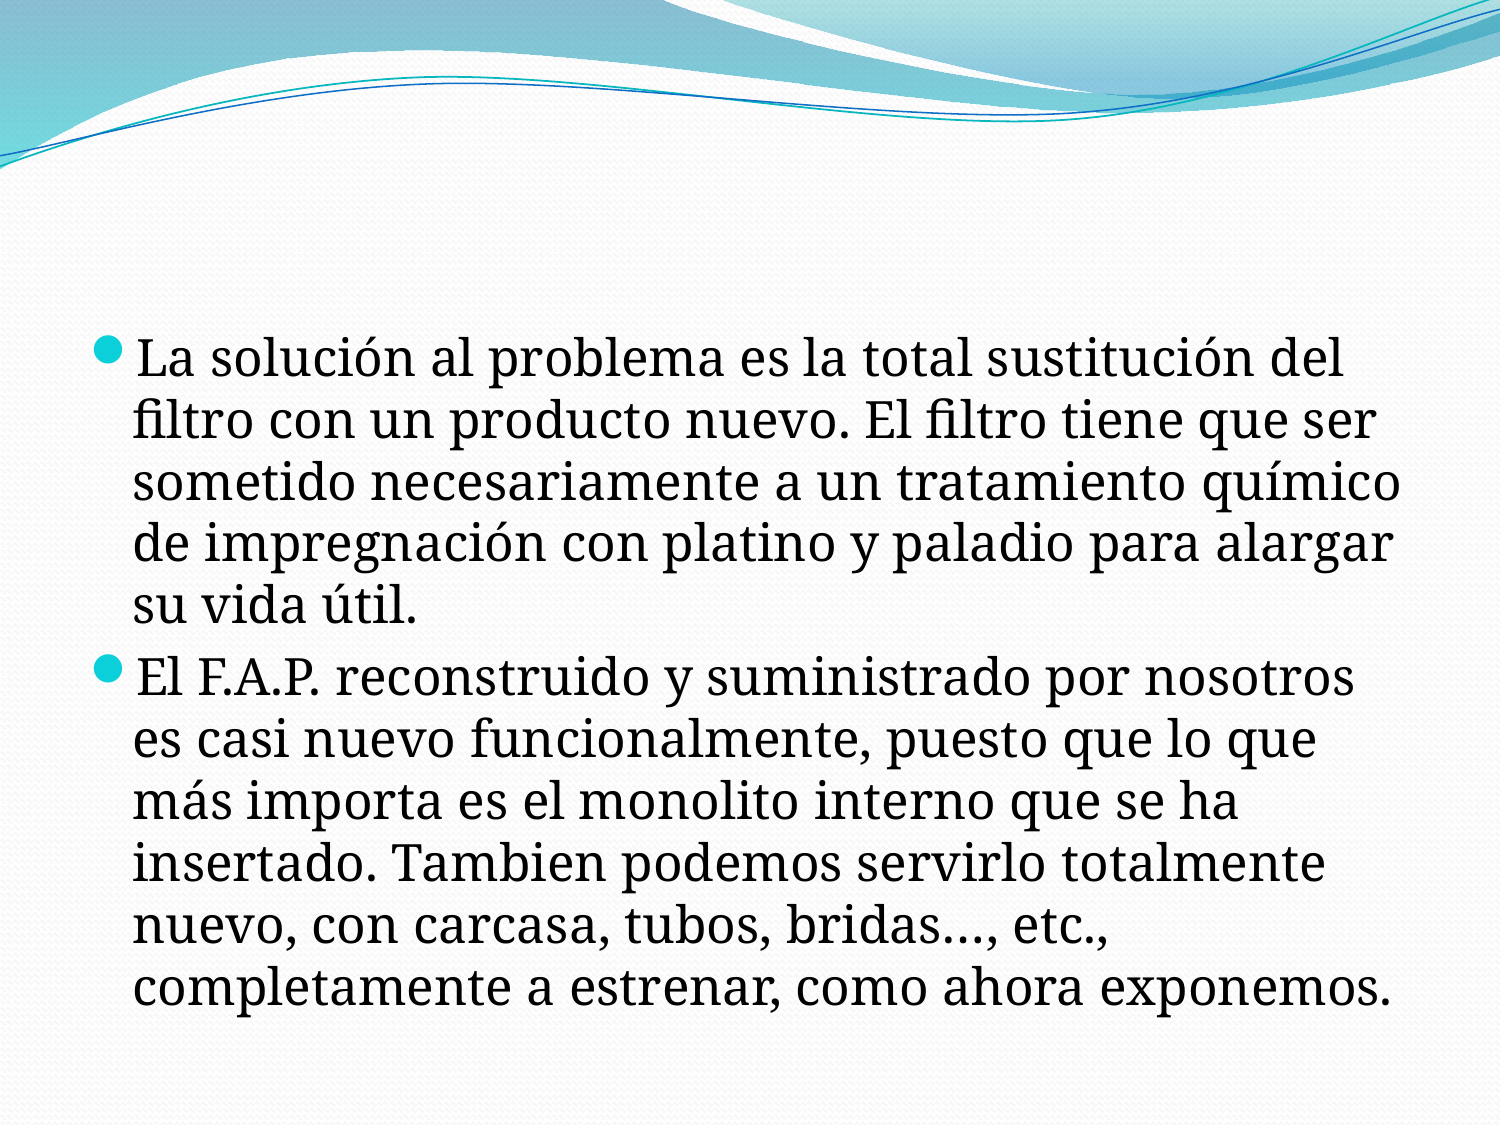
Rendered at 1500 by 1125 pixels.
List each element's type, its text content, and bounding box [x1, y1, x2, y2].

list La solución al problema es la total sustitución del filtro con un producto nuevo. El filtro tiene que ser sometido necesariamente a un tratamiento químico de impregnación con platino y paladio para alargar su vida útil. El F.A.P. reconstruido y suministrado por nosotros es casi nuevo funcionalmente, puesto que lo que más importa es el monolito interno que se ha insertado. Tambien podemos servirlo totalmente nuevo, con carcasa, tubos, bridas…, etc., completamente a estrenar, como ahora exponemos. [75, 317, 1425, 1038]
